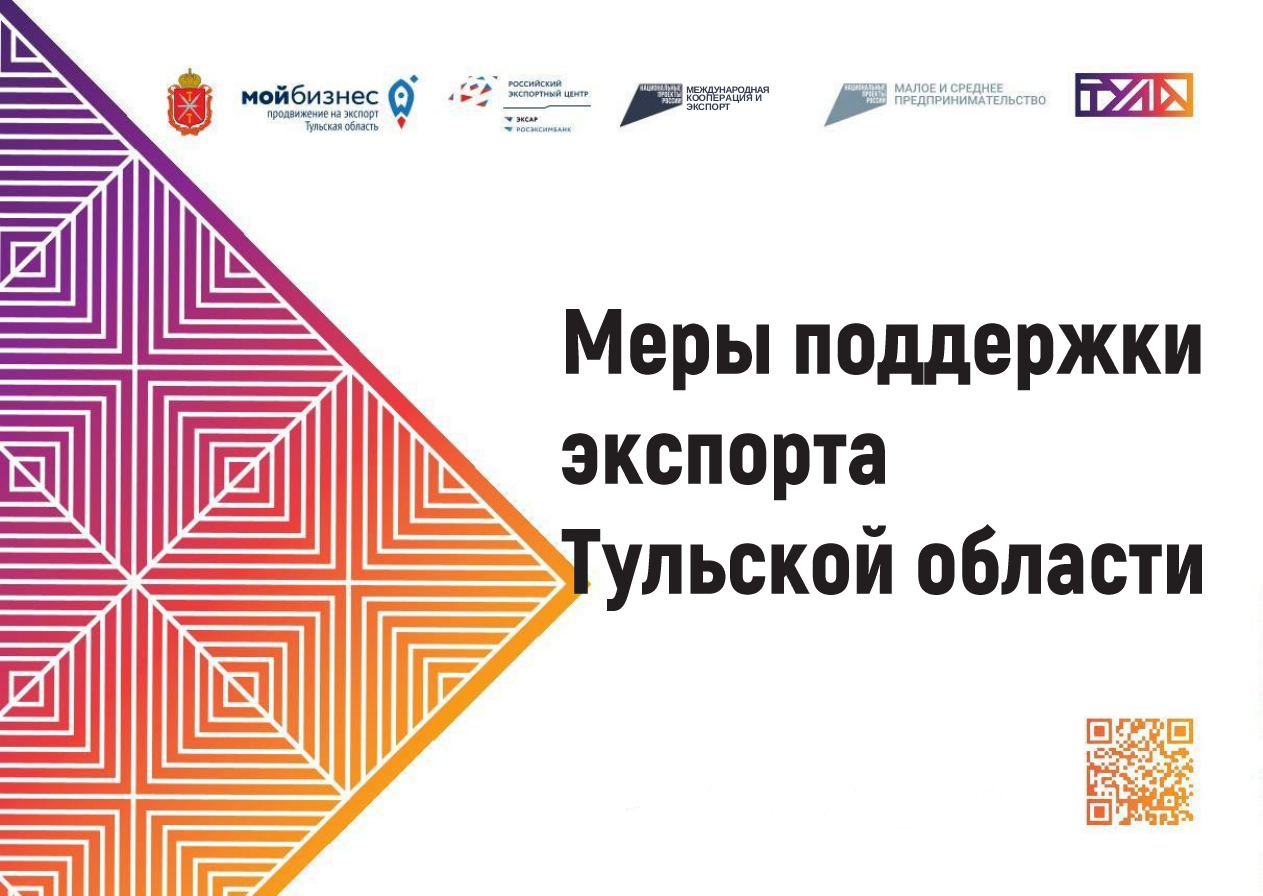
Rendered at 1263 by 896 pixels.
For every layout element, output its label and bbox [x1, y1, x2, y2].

picture [0, 0, 1263, 896]
text_box [560, 281, 1263, 854]
